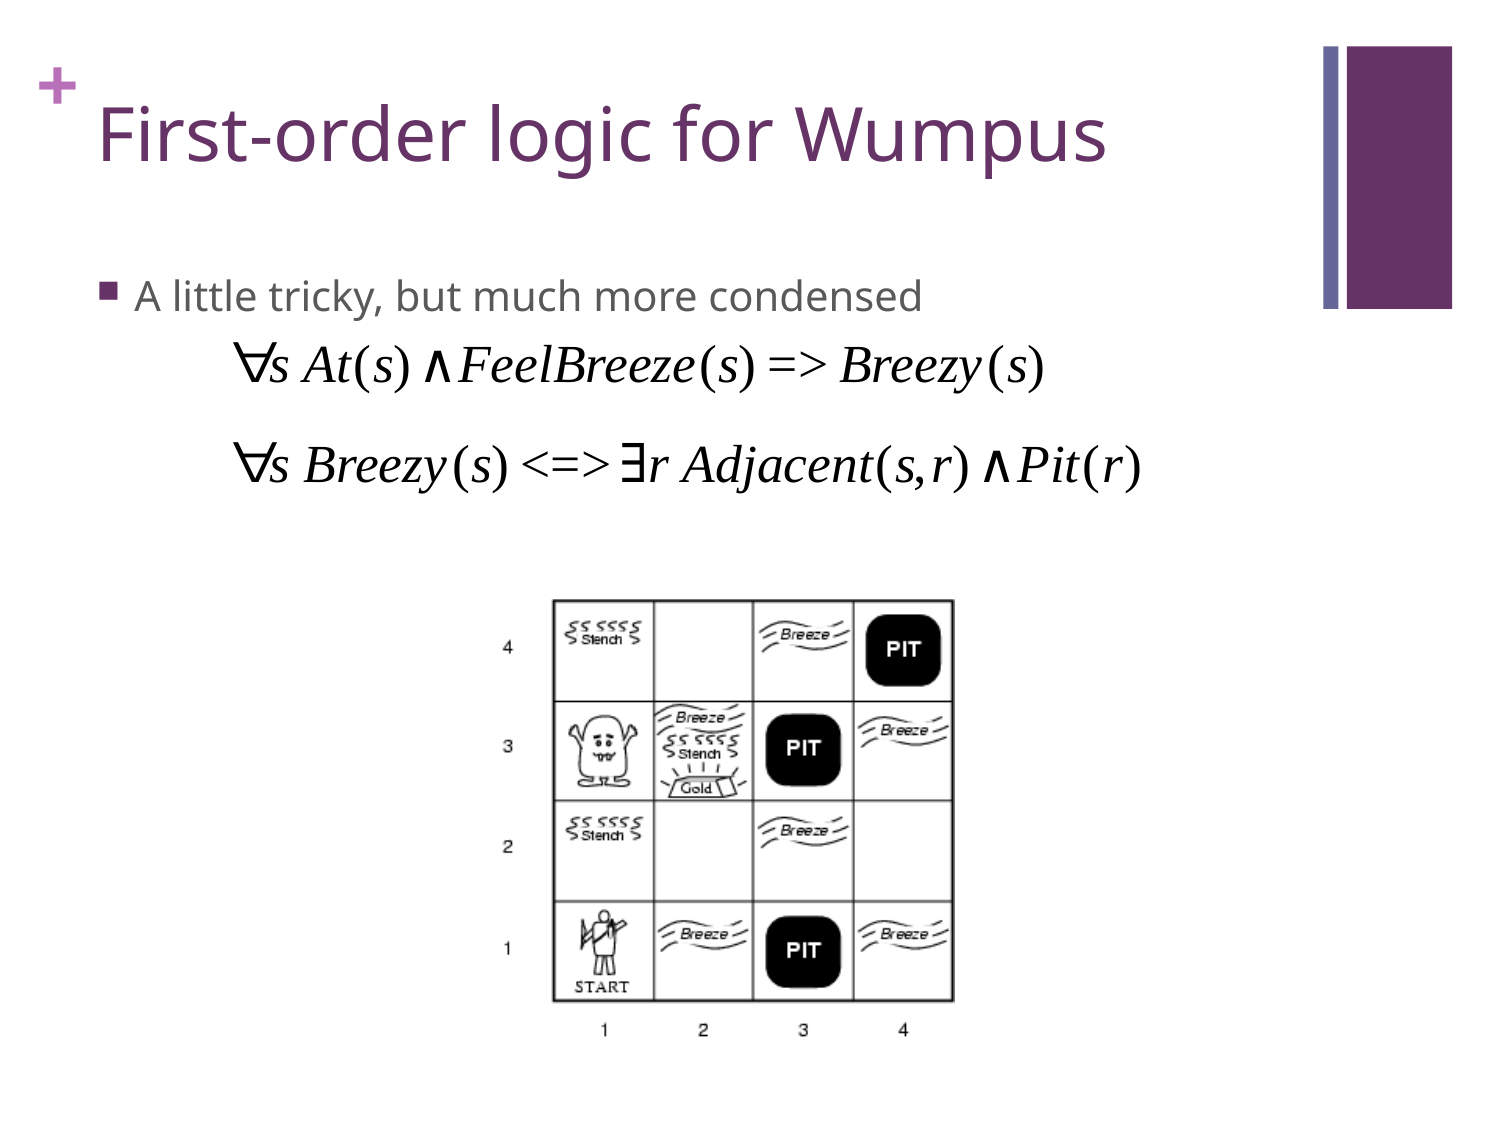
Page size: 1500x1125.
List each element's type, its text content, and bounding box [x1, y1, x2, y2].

picture [499, 599, 956, 1046]
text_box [224, 436, 1150, 501]
title First-order logic for Wumpus [81, 79, 1322, 262]
list A little tricky, but much more condensed [81, 262, 1322, 488]
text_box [224, 336, 1052, 401]
